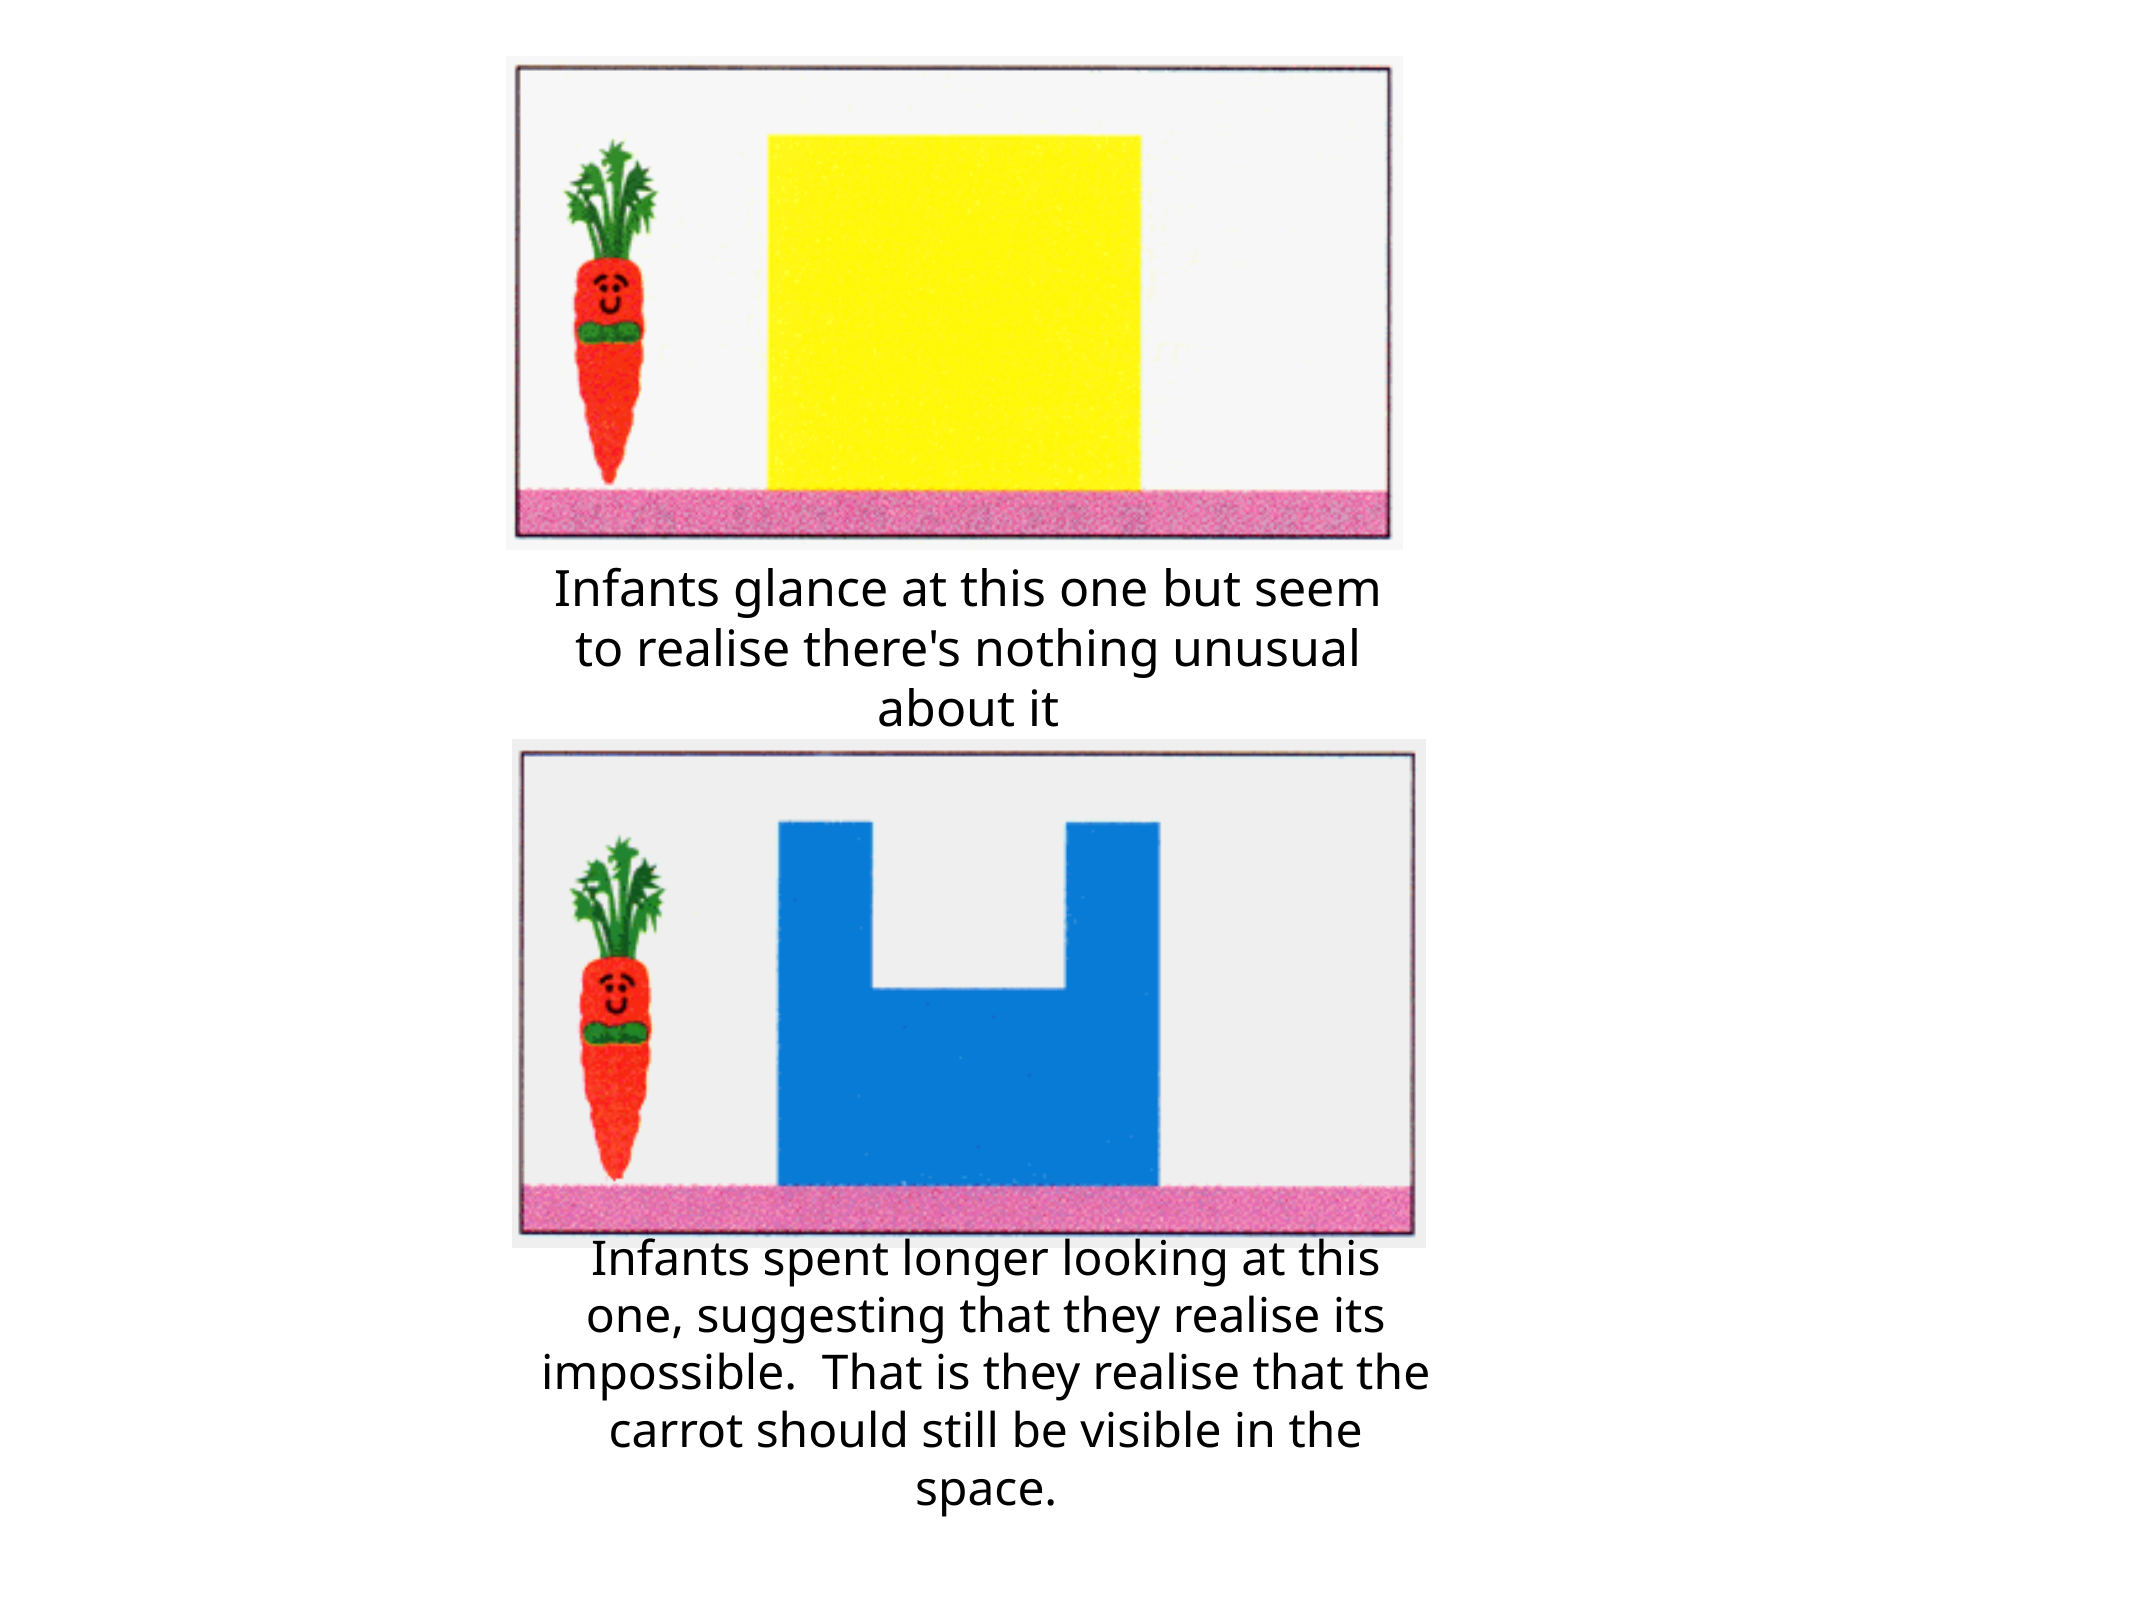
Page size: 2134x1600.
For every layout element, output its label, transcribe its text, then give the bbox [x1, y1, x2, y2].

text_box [510, 738, 1427, 1249]
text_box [505, 55, 1404, 551]
text_box Infants spent longer looking at this one, suggesting that they realise its impossible. That is they realise that the carrot should still be visible in the space. [528, 1218, 1444, 1523]
text_box Infants glance at this one but seem to realise there's nothing unusual about it [516, 548, 1421, 736]
